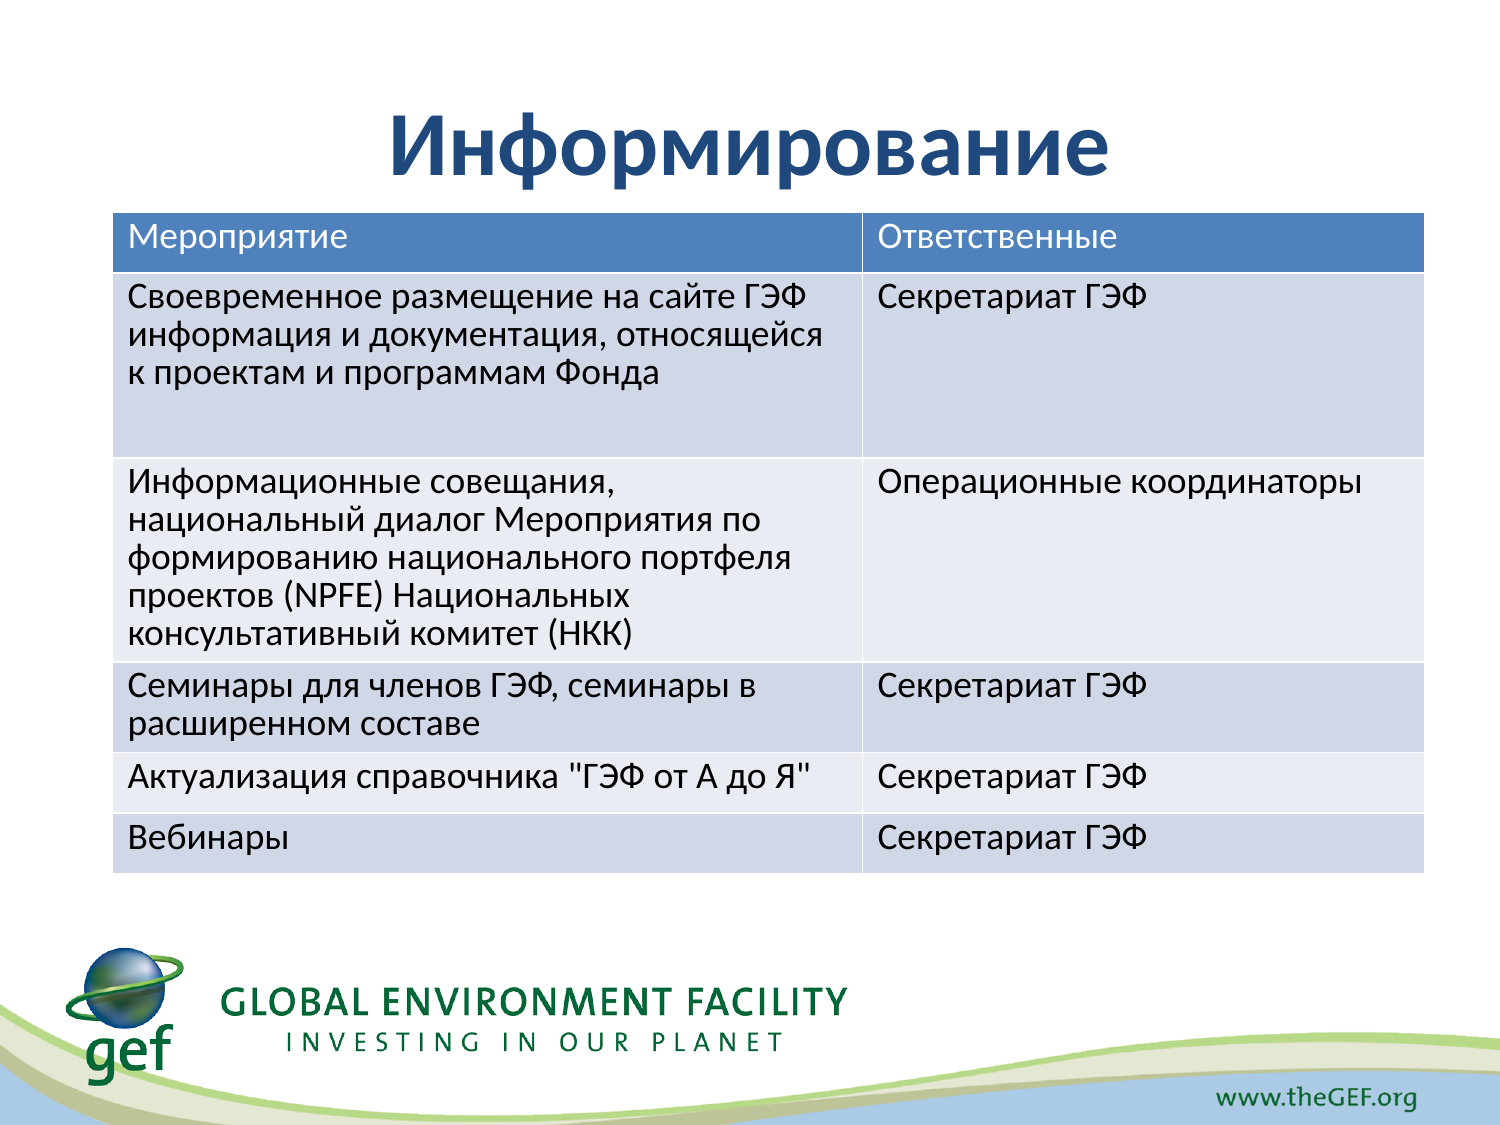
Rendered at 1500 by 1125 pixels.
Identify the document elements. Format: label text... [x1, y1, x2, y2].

table_cell Секретариат ГЭФ [863, 274, 1424, 457]
table_cell Секретариат ГЭФ [863, 753, 1424, 812]
table_cell Своевременное размещение на сайте ГЭФ информация и документация, относящейся к проектам и программам Фонда [113, 274, 862, 457]
table_cell Информационные совещания, национальный диалог Мероприятия по формированию национального портфеля проектов (NPFE) Национальных консультативный комитет (НКК) [113, 459, 862, 661]
table_cell Вебинары [113, 814, 862, 873]
title Информирование [75, 45, 1425, 233]
table_cell Операционные координаторы [863, 459, 1424, 661]
table_cell Актуализация справочника "ГЭФ от А до Я" [113, 753, 862, 812]
list [75, 262, 1425, 1005]
table_header Мероприятие [113, 213, 862, 272]
table_header Ответственные [863, 213, 1424, 272]
table_cell Семинары для членов ГЭФ, семинары в расширенном составе [113, 663, 862, 752]
table_cell Секретариат ГЭФ [863, 814, 1424, 873]
picture [0, 920, 1500, 1125]
table_cell Секретариат ГЭФ [863, 663, 1424, 752]
